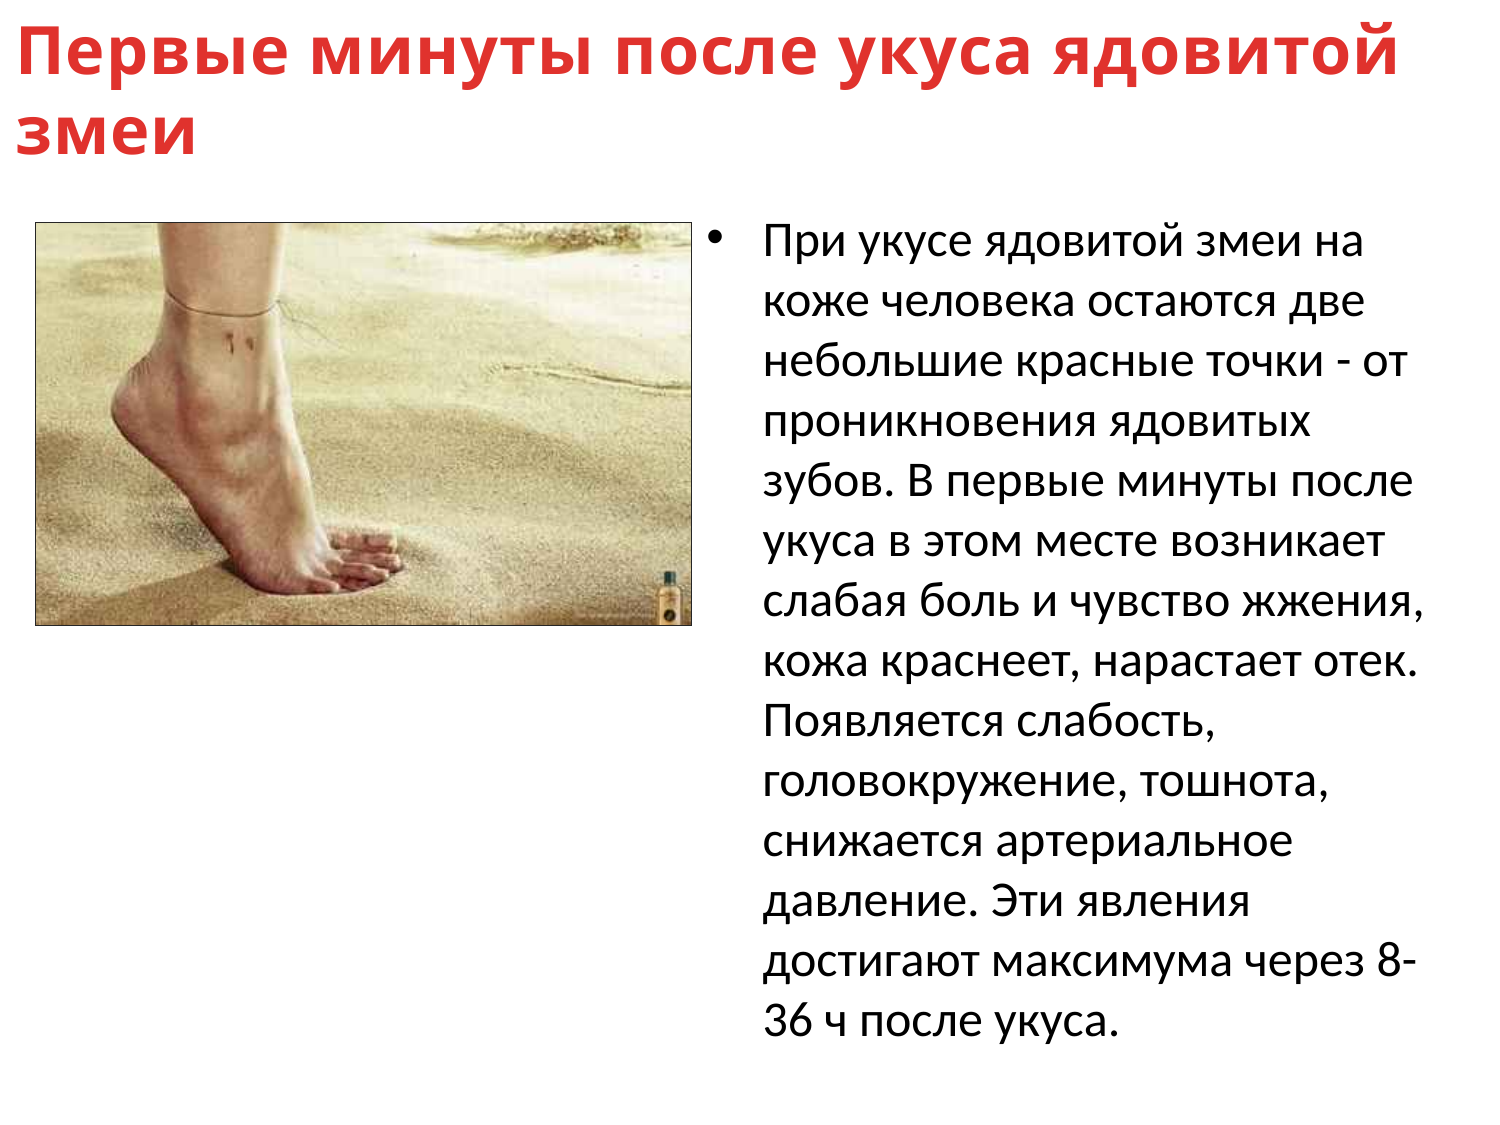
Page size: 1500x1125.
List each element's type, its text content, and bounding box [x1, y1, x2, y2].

text_box Первые минуты после укуса ядовитой змеи [0, 0, 1500, 175]
picture [34, 222, 692, 626]
list При укусе ядовитой змеи на коже человека остаются две небольшие красные точки - от проникновения ядовитых зубов. В первые минуты после укуса в этом месте возникает слабая боль и чувство жжения, кожа краснеет, нарастает отек. Появляется слабость, головокружение, тошнота, снижается артериальное давление. Эти явления достигают максимума через 8-36 ч после укуса. [691, 199, 1465, 942]
